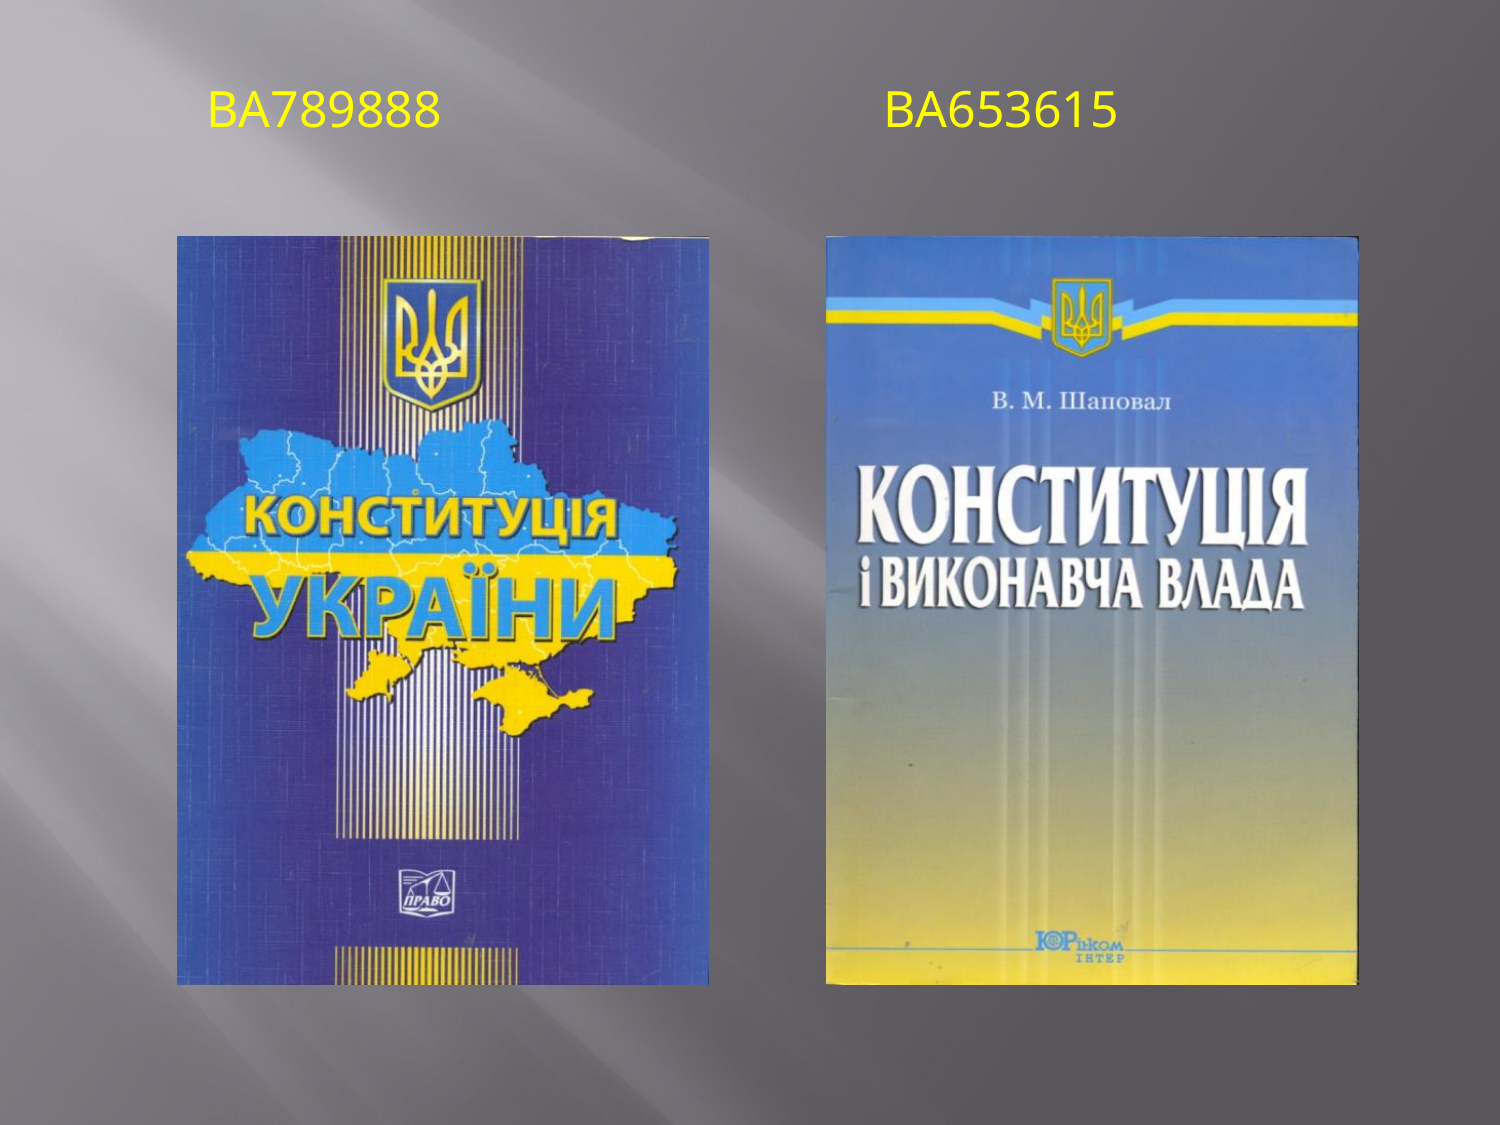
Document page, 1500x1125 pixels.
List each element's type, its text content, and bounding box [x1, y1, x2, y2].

list ВА653615 [868, 31, 1397, 185]
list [826, 235, 1359, 986]
list ВА789888 [191, 31, 738, 185]
picture [0, 0, 1500, 1125]
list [176, 235, 709, 986]
